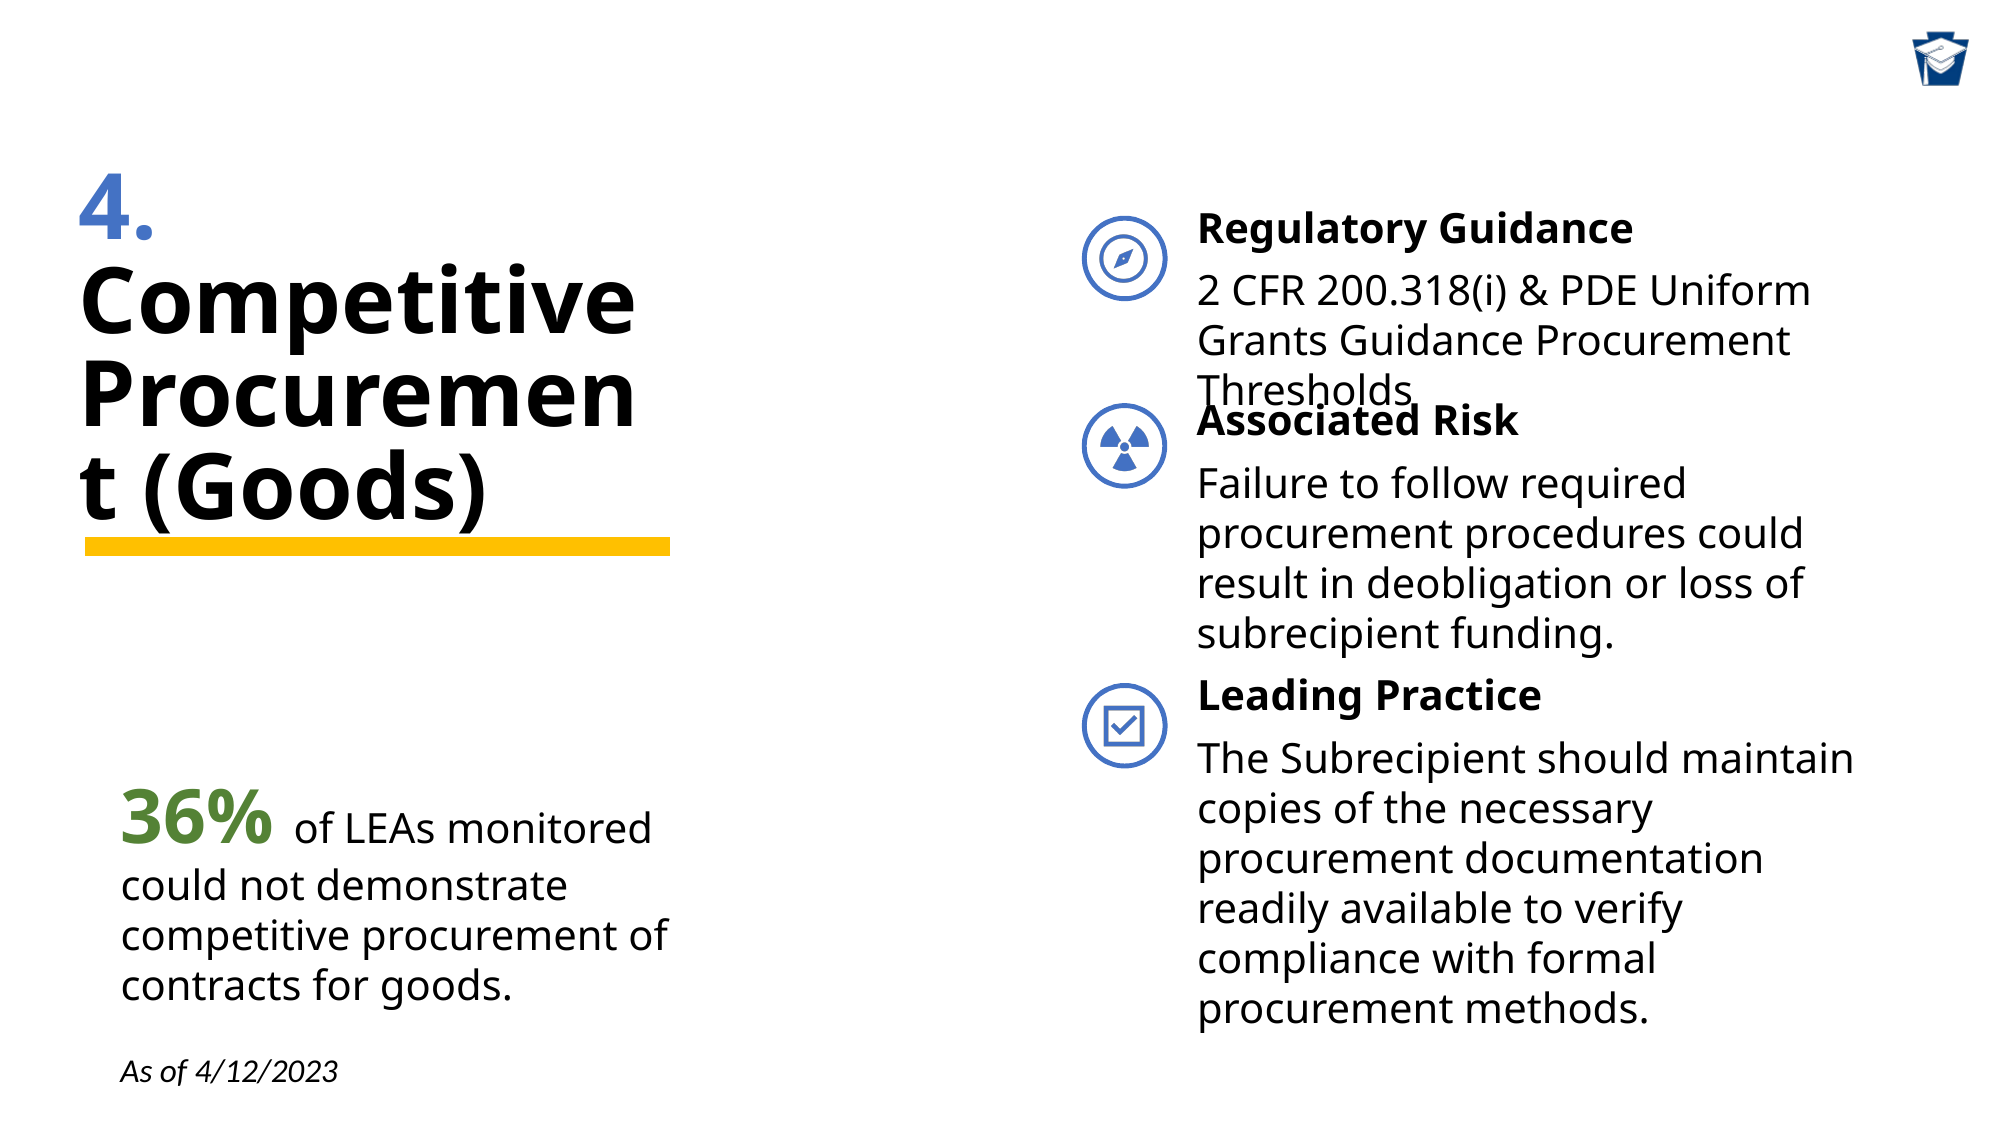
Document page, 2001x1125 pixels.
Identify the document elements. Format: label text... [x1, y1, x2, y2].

text_box As of 4/12/2023 [105, 1042, 405, 1097]
text_box 36% of LEAs monitored could not demonstrate competitive procurement of contracts for goods. [105, 761, 754, 1017]
title 4. Competitive Procurement (Goods) [64, 157, 691, 547]
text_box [1081, 386, 1892, 617]
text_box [1081, 194, 1895, 374]
picture [1904, 21, 1977, 93]
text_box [1081, 661, 1895, 993]
